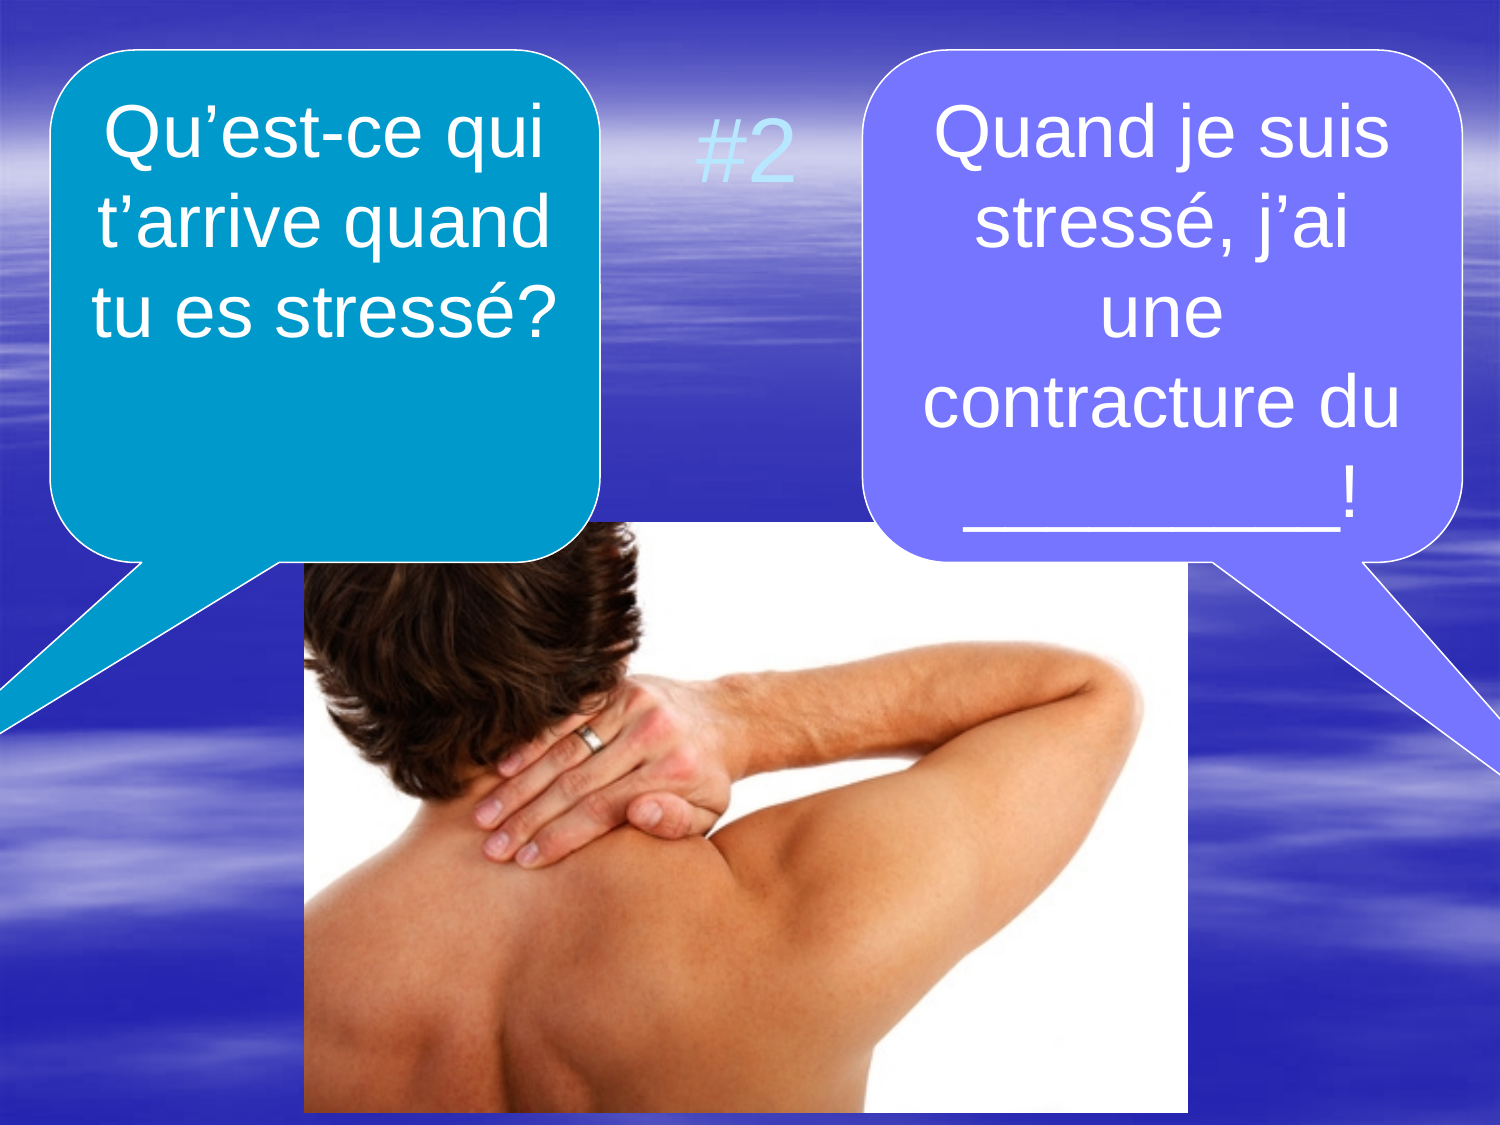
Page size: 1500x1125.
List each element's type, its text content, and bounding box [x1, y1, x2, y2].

text_box Qu’est-ce qui t’arrive quand tu es stressé? [0, 255, 601, 734]
text_box Quand je suis stressé, j’ai une contracture du _________! [862, 85, 1500, 775]
picture [303, 522, 1188, 1113]
title #2 [49, 37, 1446, 255]
